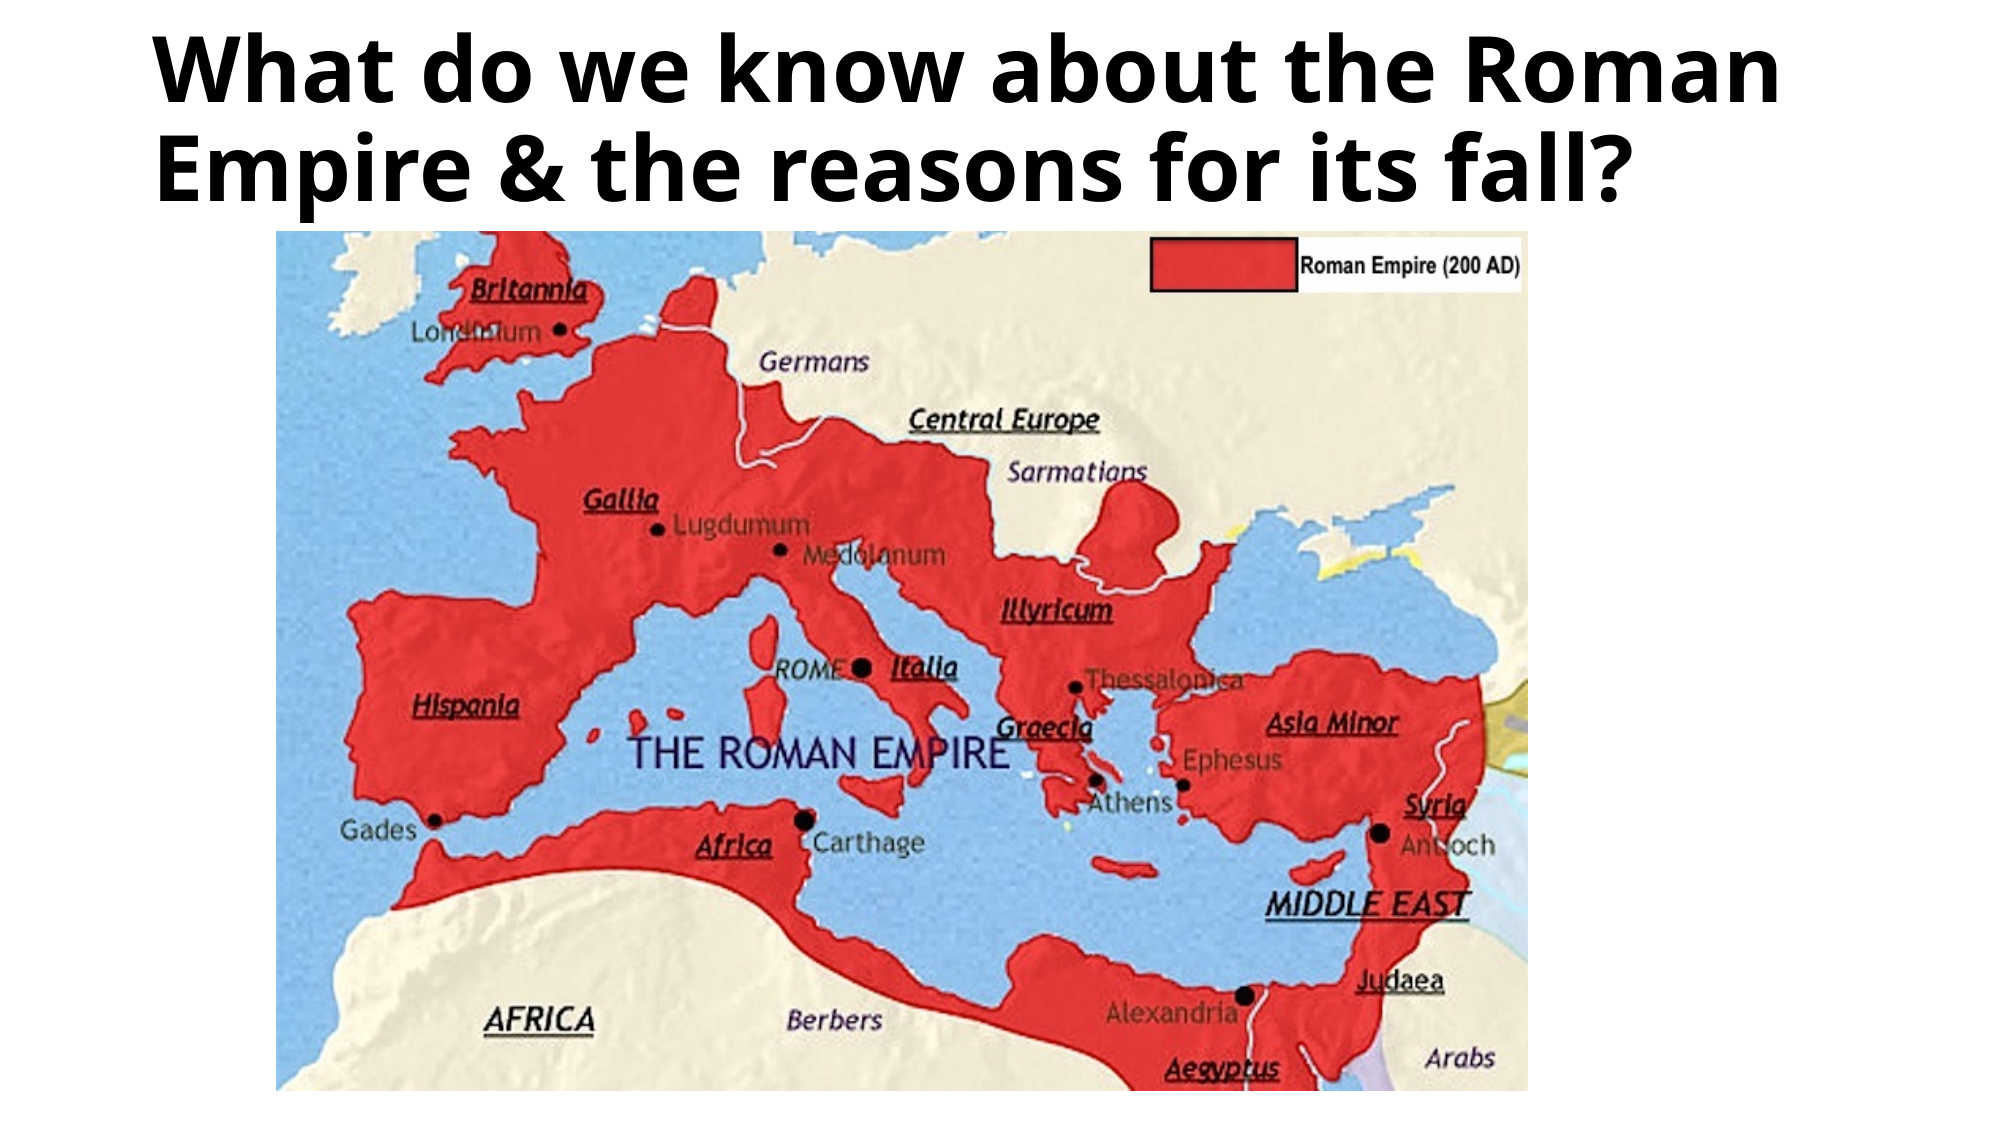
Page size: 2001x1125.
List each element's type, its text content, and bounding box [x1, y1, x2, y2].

title What do we know about the Roman Empire & the reasons for its fall? [137, 13, 1863, 232]
picture [276, 231, 1528, 1091]
